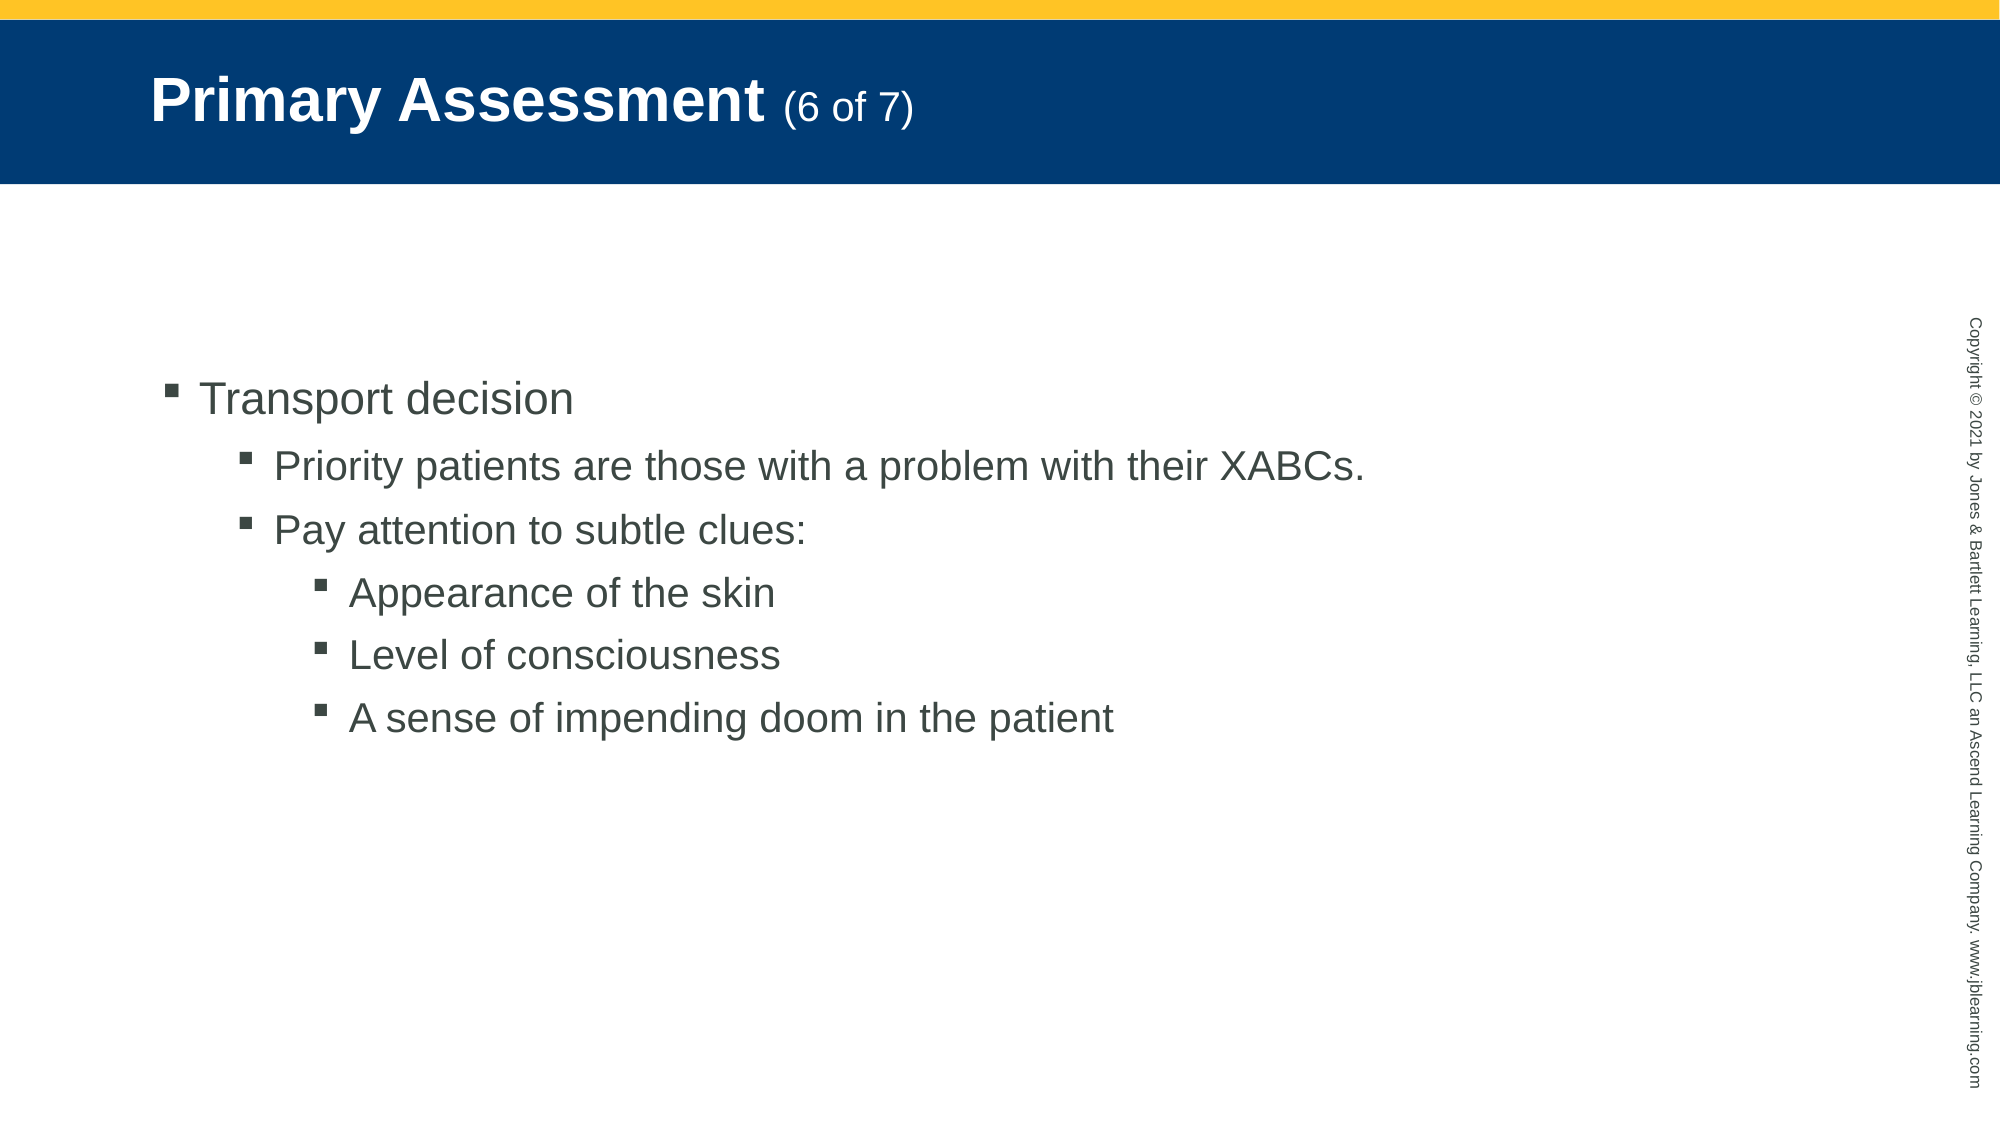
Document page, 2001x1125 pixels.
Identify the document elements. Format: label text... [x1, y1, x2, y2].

list Transport decision Priority patients are those with a problem with their XABCs. Pay attention to subtle clues: Appearance of the skin Level of consciousness A sense of impending doom in the patient [146, 361, 1859, 1016]
title Primary Assessment (6 of 7) [0, 19, 2000, 185]
